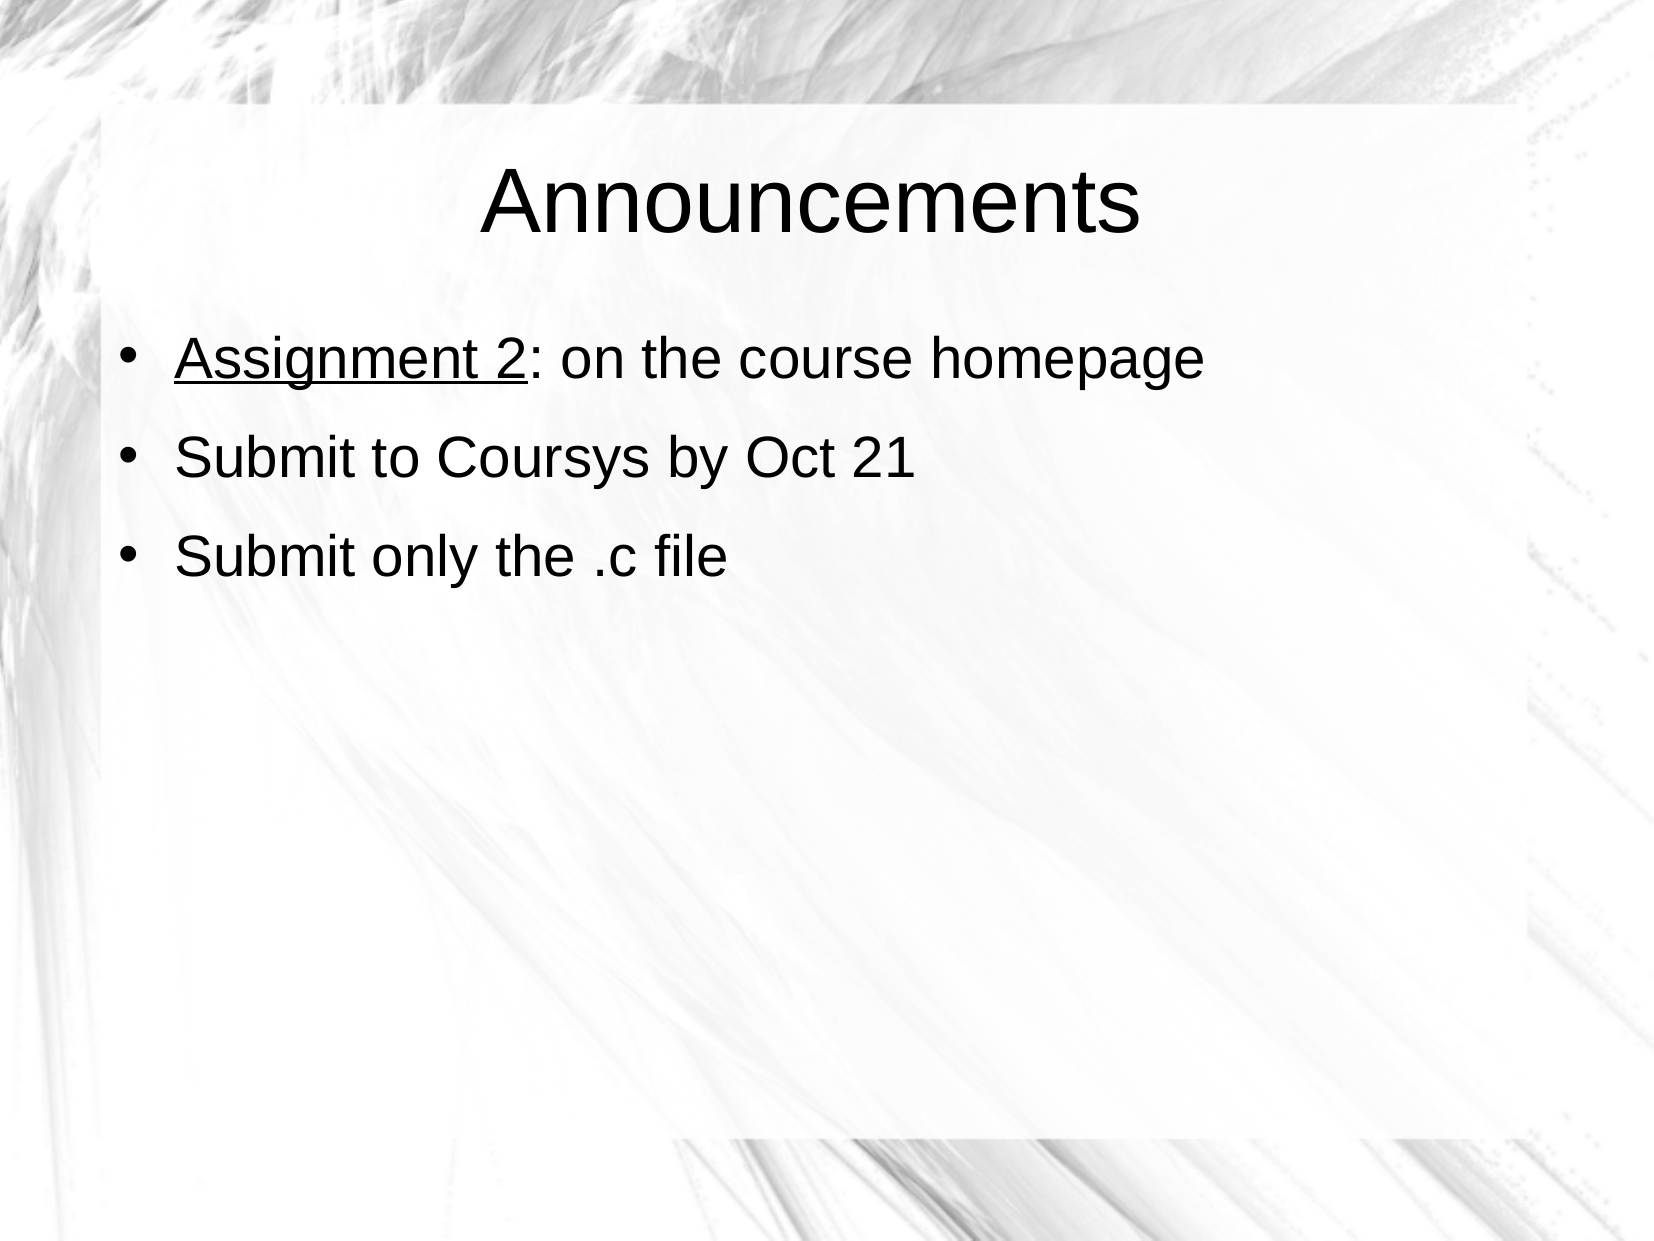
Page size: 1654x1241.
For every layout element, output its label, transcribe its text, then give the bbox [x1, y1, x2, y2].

list Assignment 2: on the course homepage Submit to Coursys by Oct 21 Submit only the .c file [118, 319, 1571, 1158]
picture [0, 0, 1654, 1241]
title Announcements [118, 112, 1506, 281]
